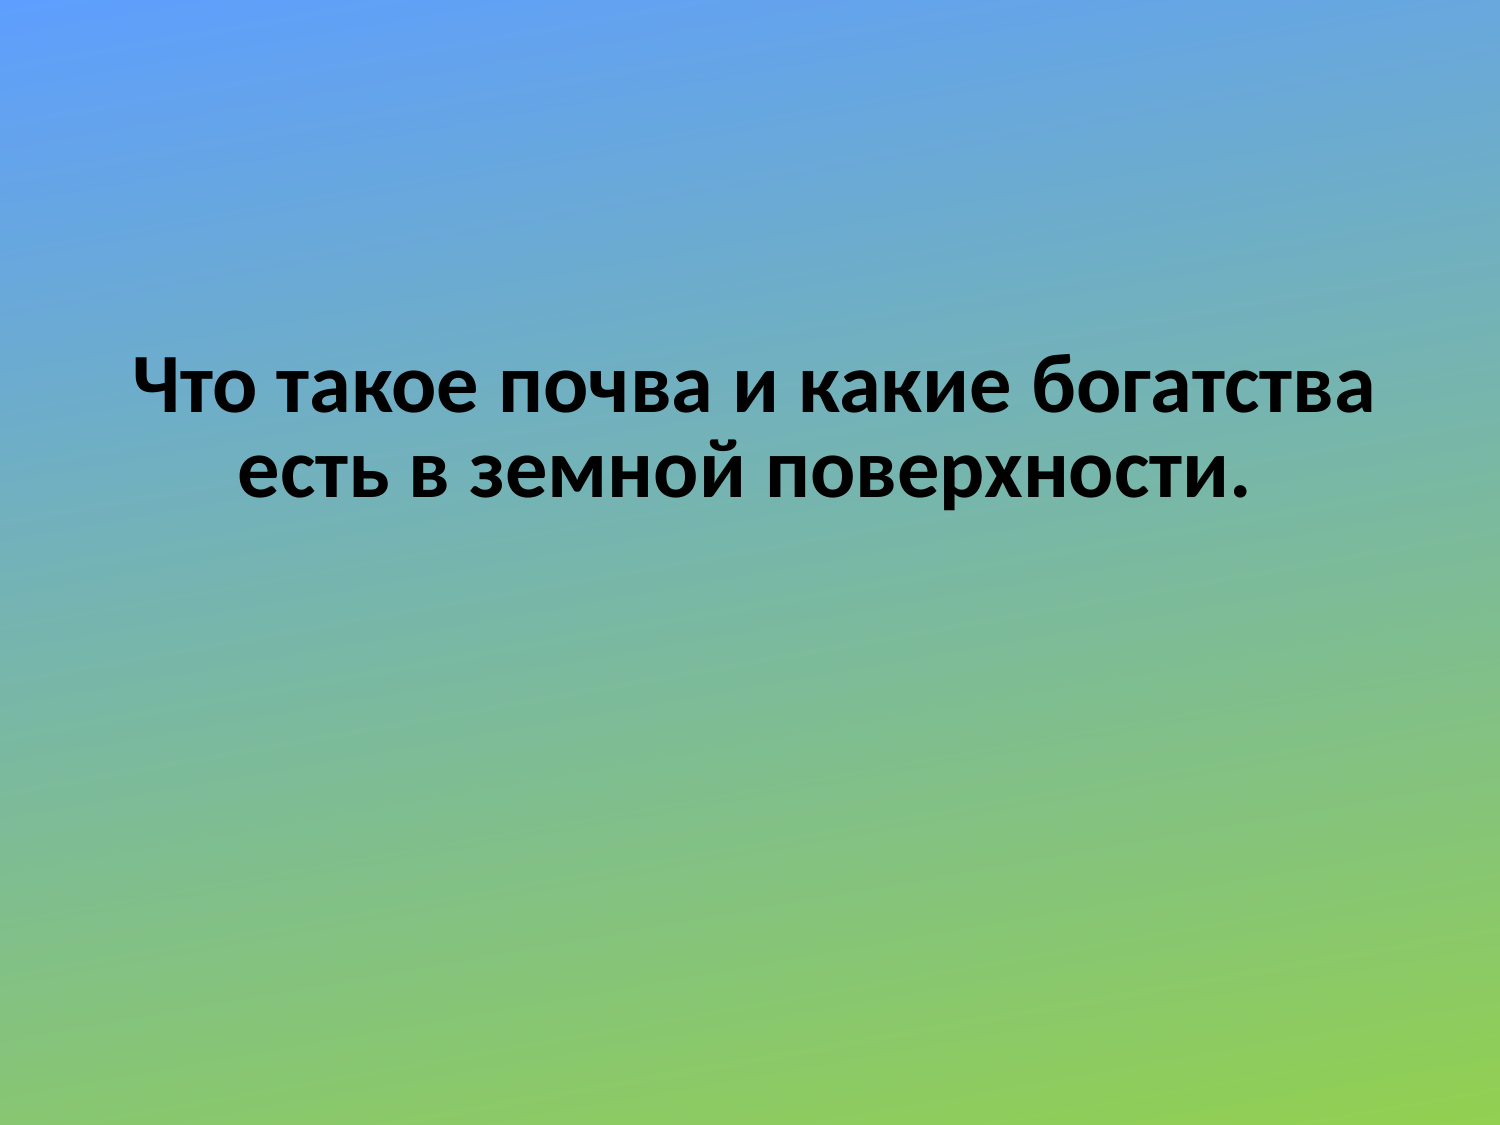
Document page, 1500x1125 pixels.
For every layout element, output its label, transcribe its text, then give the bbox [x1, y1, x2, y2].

title Что такое почва и какие богатства есть в земной поверхности. [70, 339, 1421, 528]
